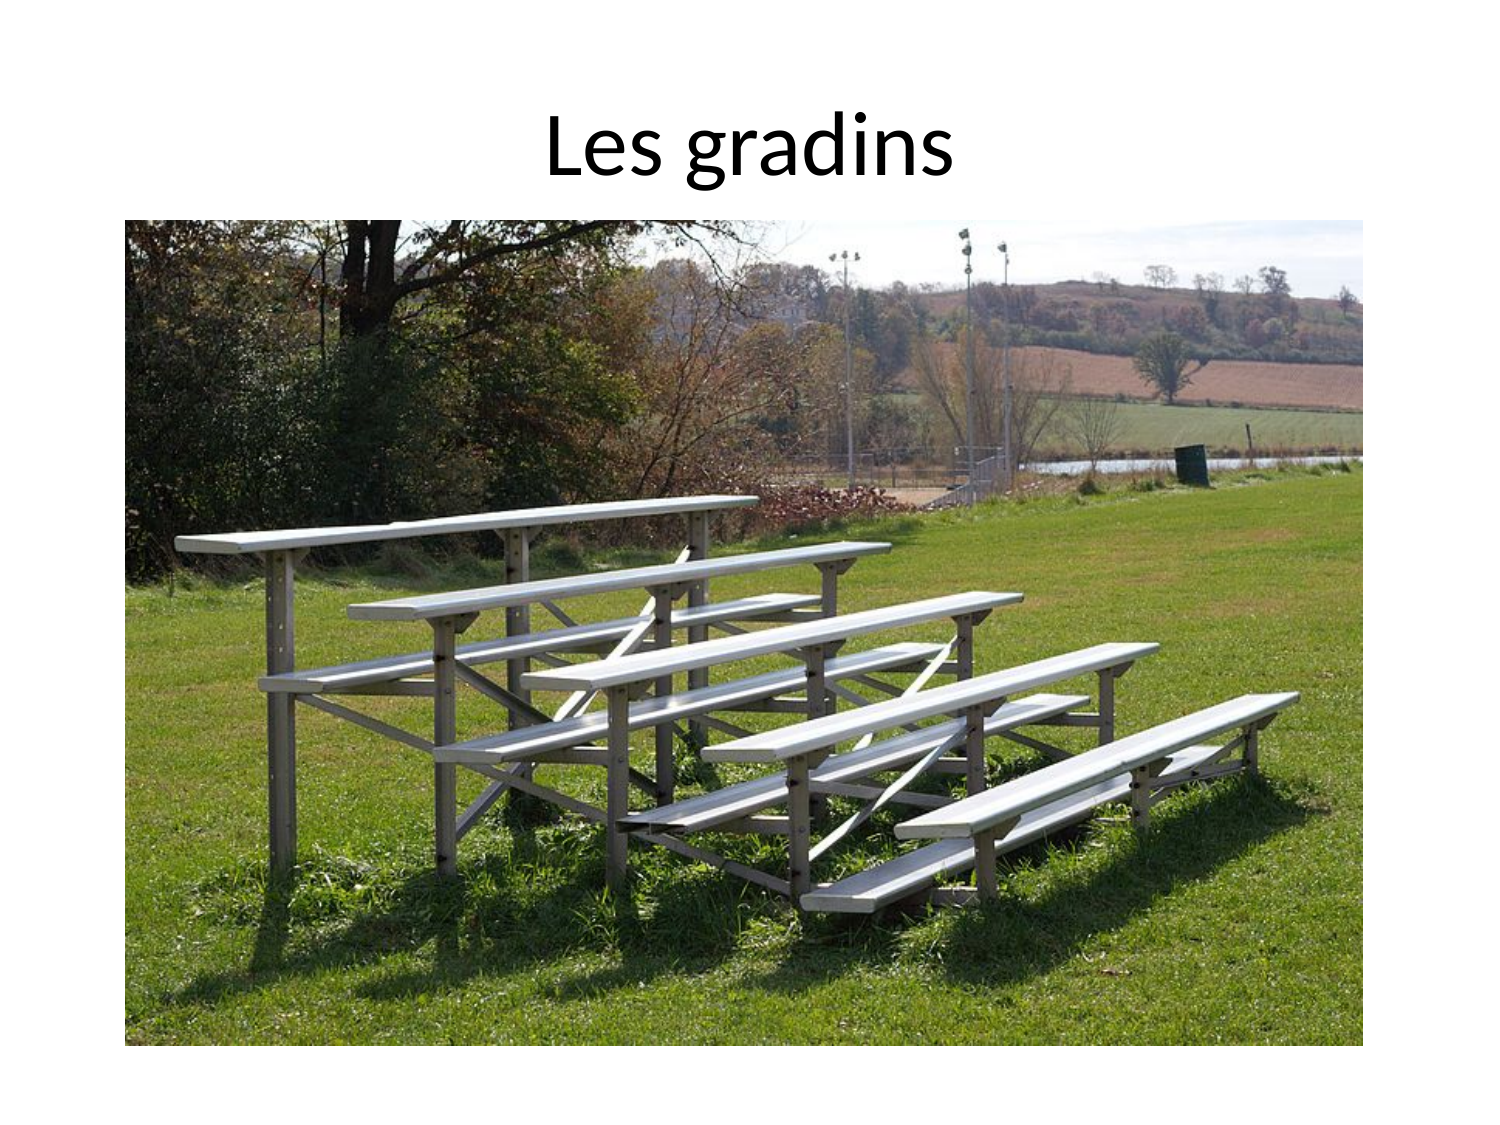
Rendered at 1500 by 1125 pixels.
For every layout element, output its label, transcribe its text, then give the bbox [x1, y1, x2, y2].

title Les gradins [75, 45, 1425, 233]
picture [124, 220, 1363, 1046]
